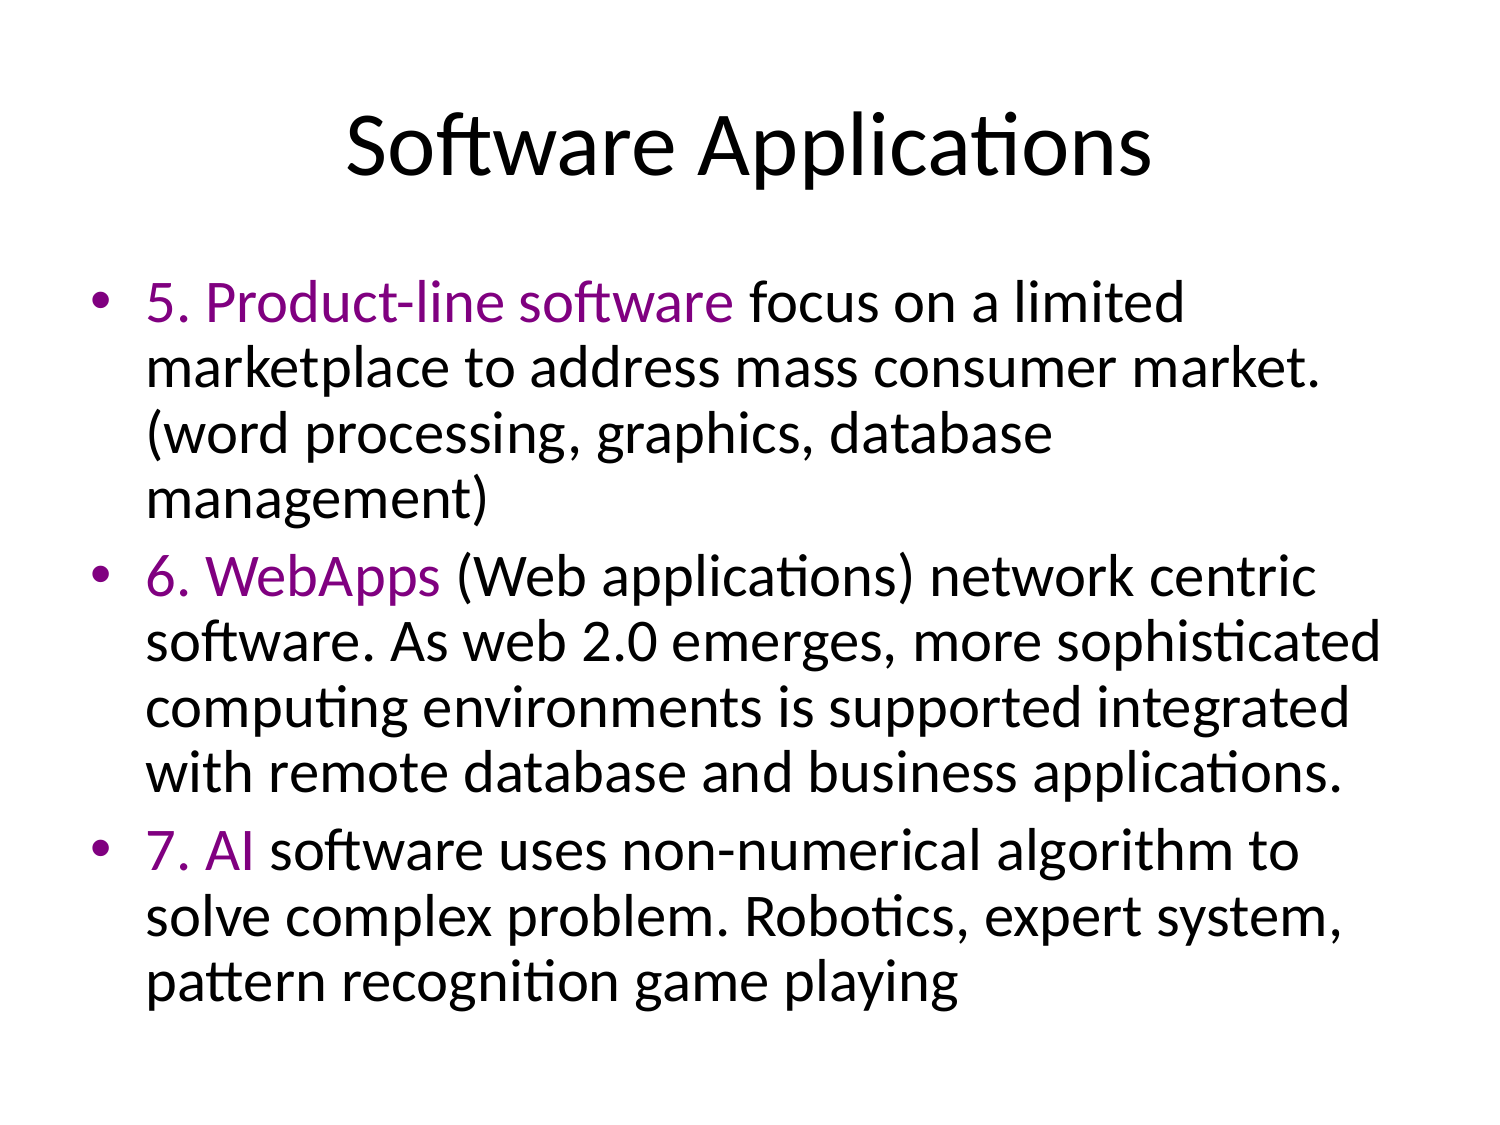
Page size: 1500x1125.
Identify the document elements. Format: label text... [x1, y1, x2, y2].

list 5. Product-line software focus on a limited marketplace to address mass consumer market. (word processing, graphics, database management) 6. WebApps (Web applications) network centric software. As web 2.0 emerges, more sophisticated computing environments is supported integrated with remote database and business applications. 7. AI software uses non-numerical algorithm to solve complex problem. Robotics, expert system, pattern recognition game playing [75, 262, 1425, 1075]
title Software Applications [75, 45, 1425, 233]
